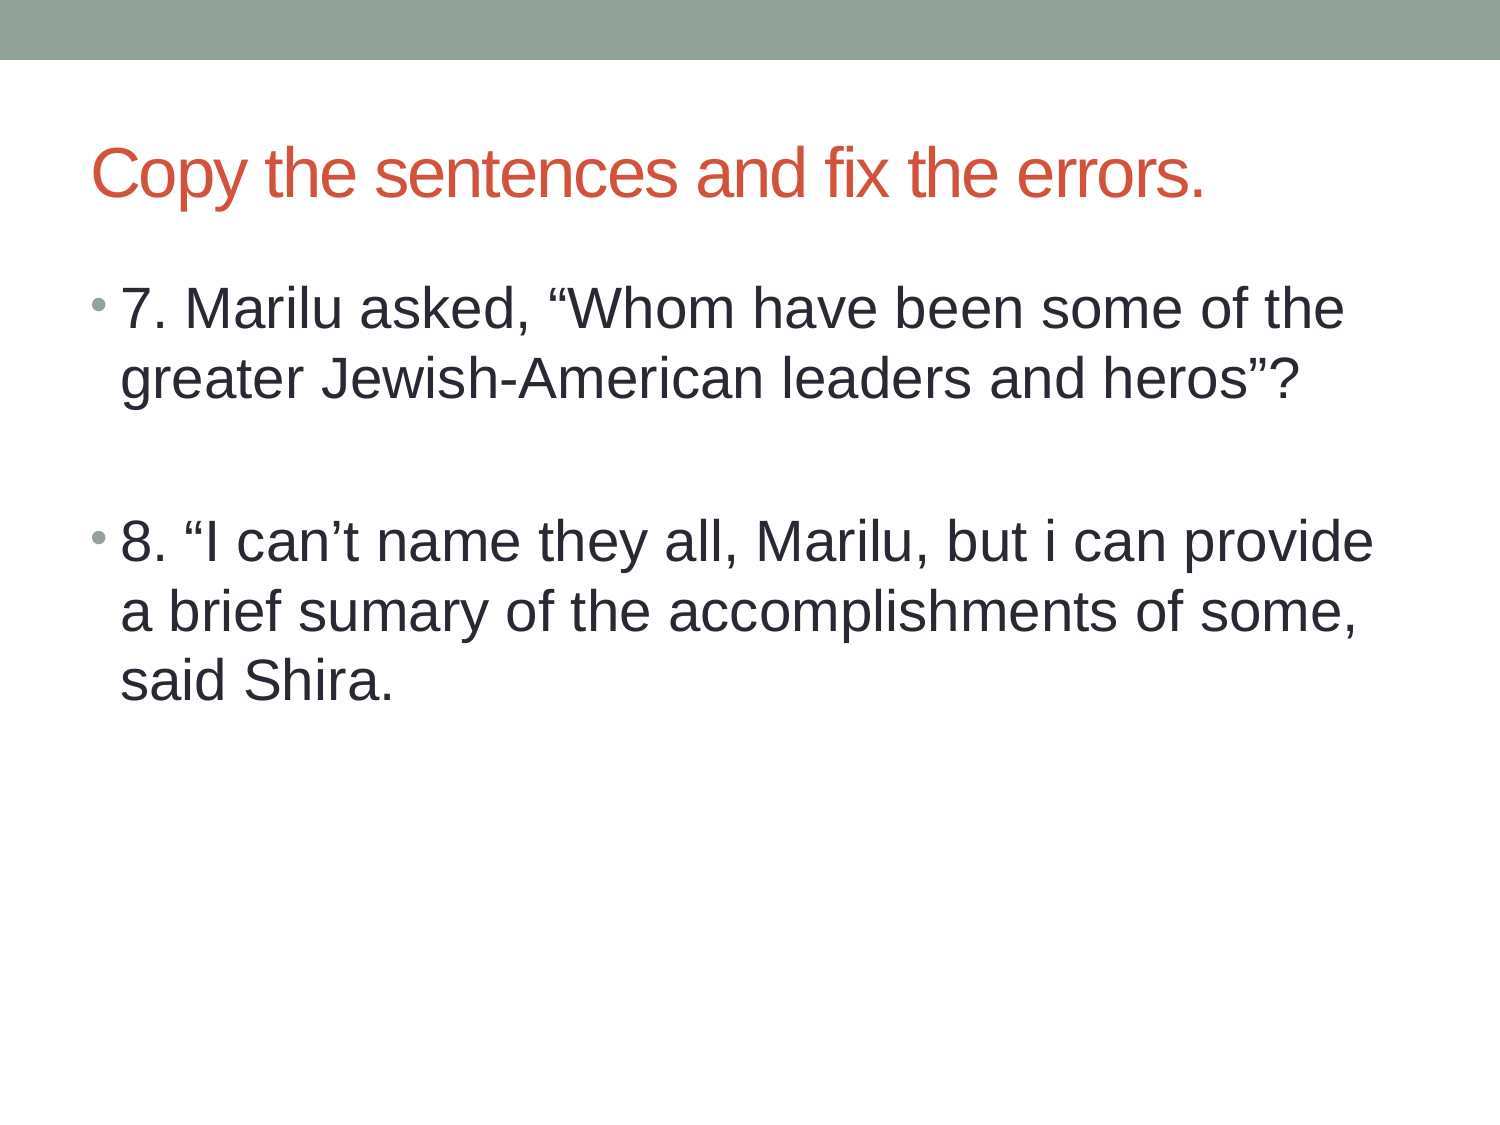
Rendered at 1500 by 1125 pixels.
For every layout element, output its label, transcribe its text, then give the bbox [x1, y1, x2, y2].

list 7. Marilu asked, “Whom have been some of the greater Jewish-American leaders and heros”? 8. “I can’t name they all, Marilu, but i can provide a brief sumary of the accomplishments of some, said Shira. [75, 262, 1425, 1063]
title Copy the sentences and fix the errors. [75, 87, 1425, 250]
